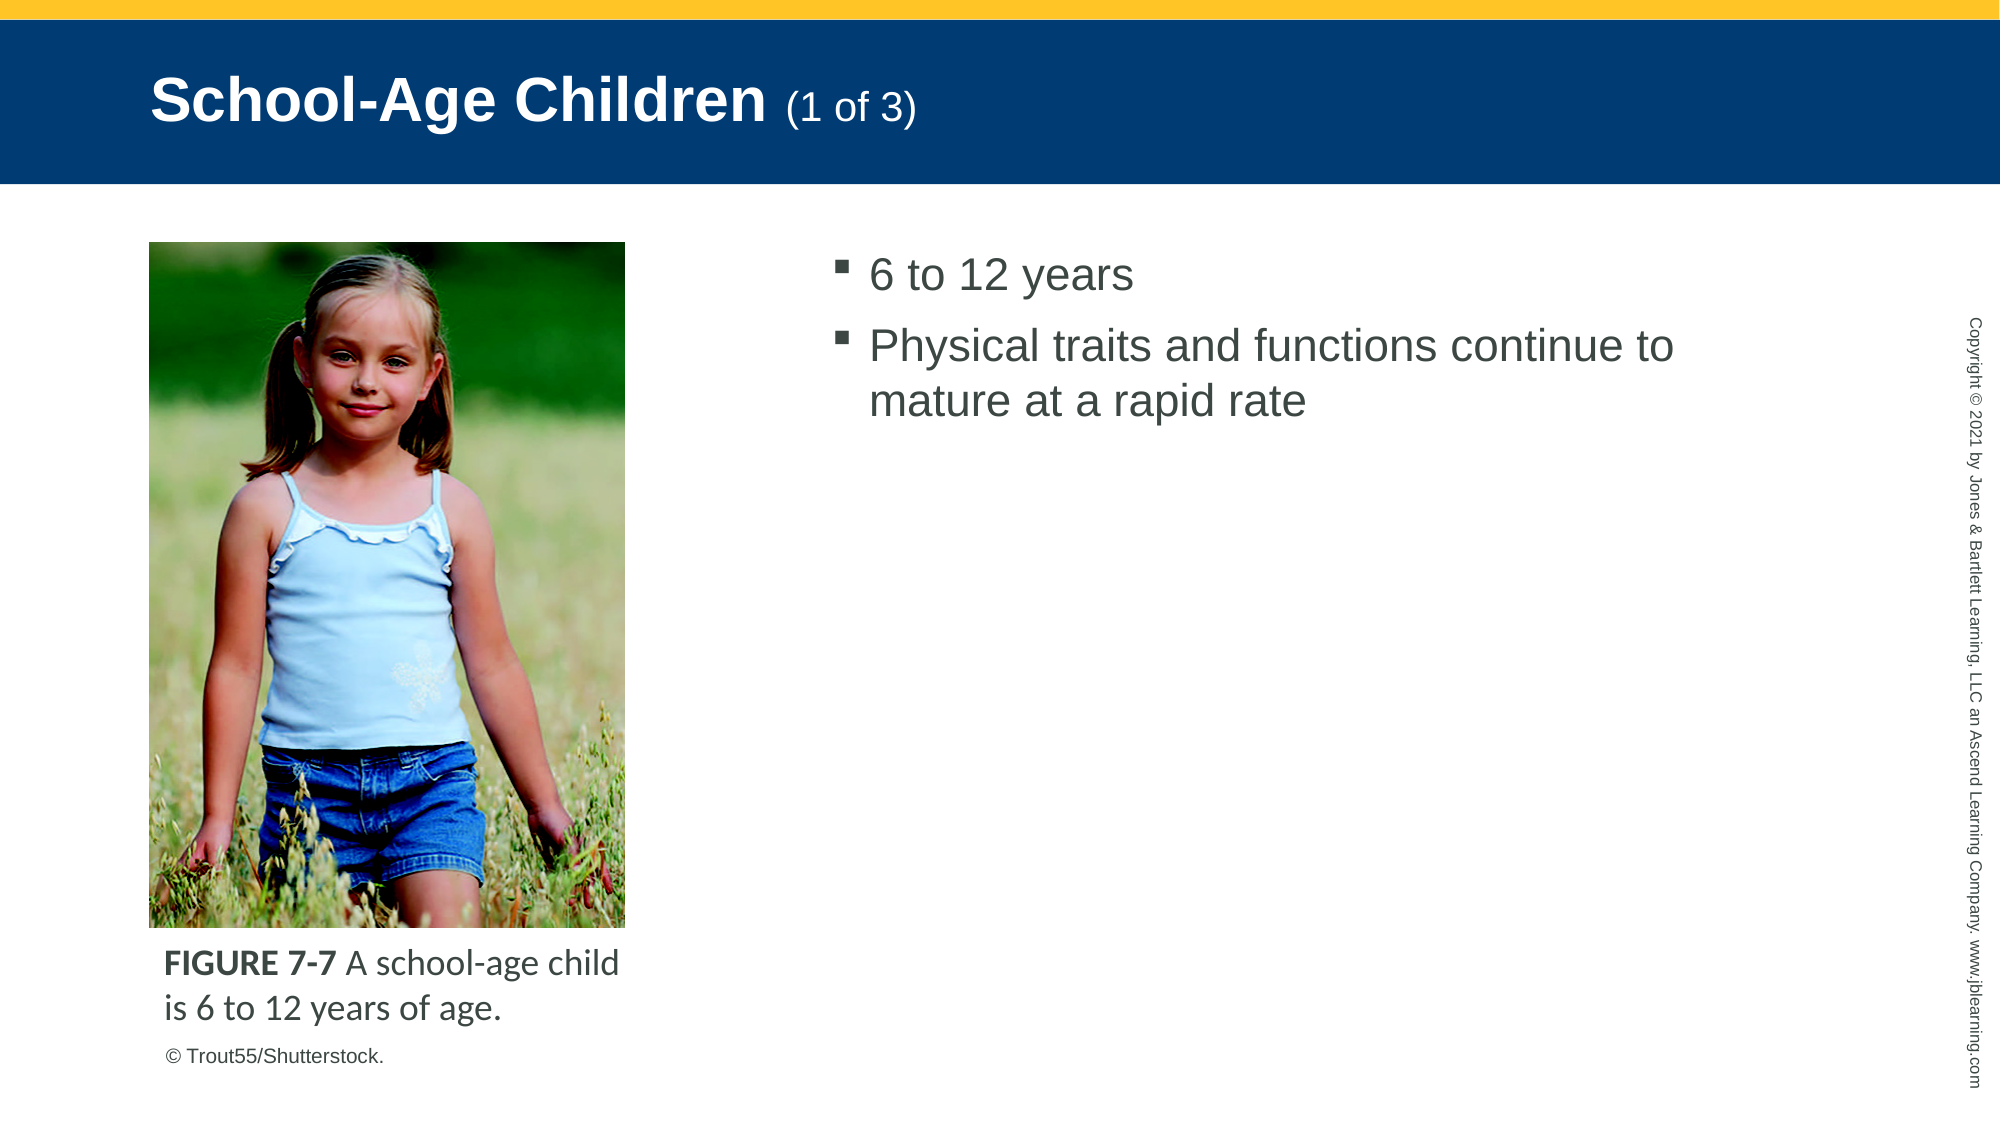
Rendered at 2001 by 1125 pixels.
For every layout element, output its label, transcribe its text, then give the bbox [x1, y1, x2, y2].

title School-Age Children (1 of 3) [0, 19, 2000, 185]
text_box FIGURE 7-7 A school-age child is 6 to 12 years of age. [149, 930, 653, 1036]
list 6 to 12 years Physical traits and functions continue to mature at a rapid rate [816, 237, 1850, 1025]
text_box © Trout55/Shutterstock. [151, 1035, 400, 1075]
picture [149, 242, 625, 929]
